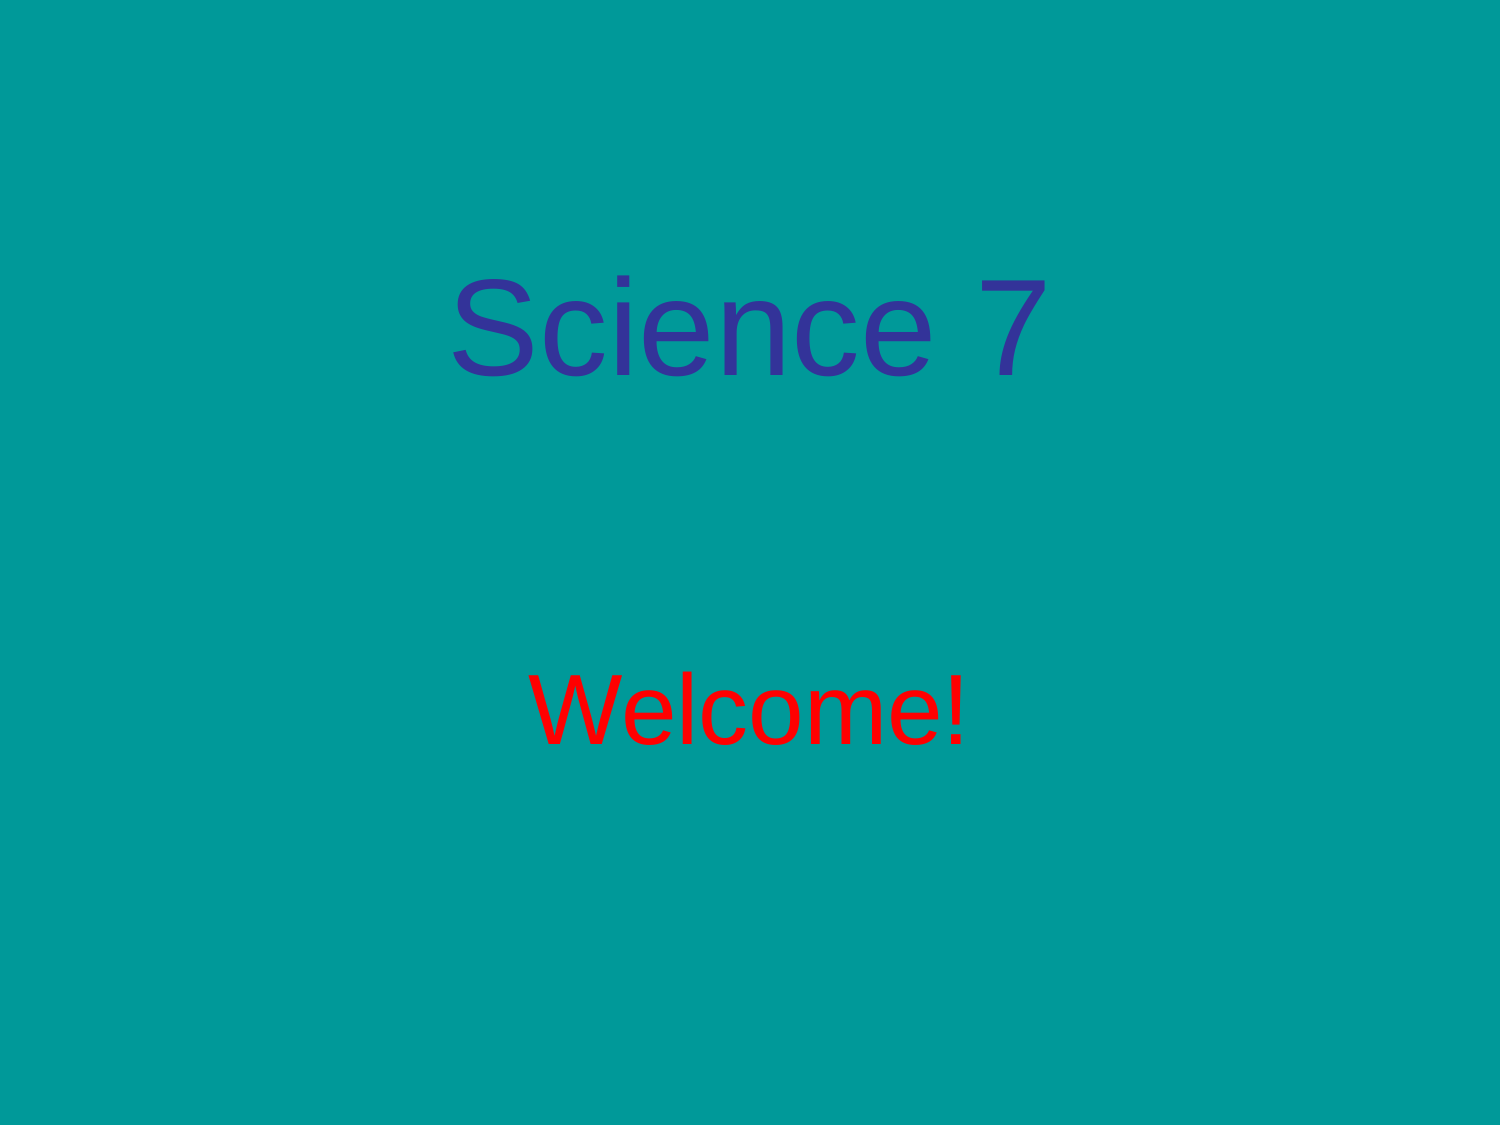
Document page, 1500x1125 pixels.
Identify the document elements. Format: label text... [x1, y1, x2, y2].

subtitle Welcome! [225, 637, 1275, 925]
title Science 7 [112, 200, 1388, 442]
